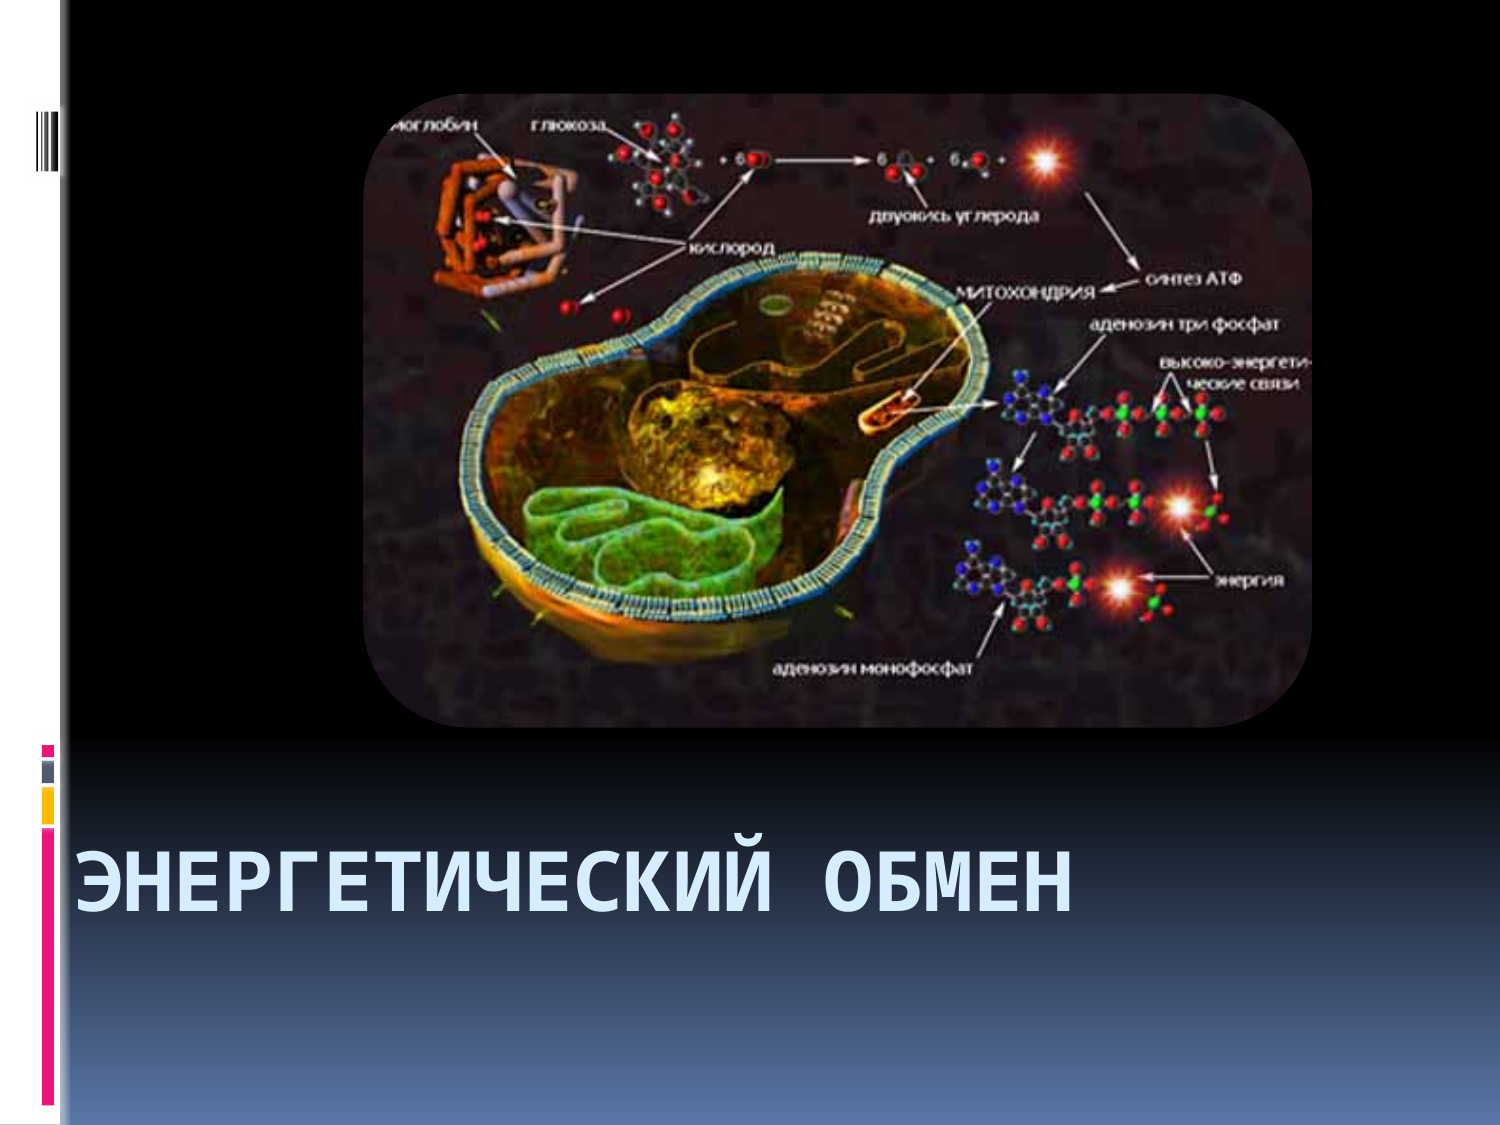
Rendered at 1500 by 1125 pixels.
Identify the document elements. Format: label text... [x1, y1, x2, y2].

title Энергетический обмен [58, 820, 1334, 1125]
picture [362, 93, 1313, 728]
